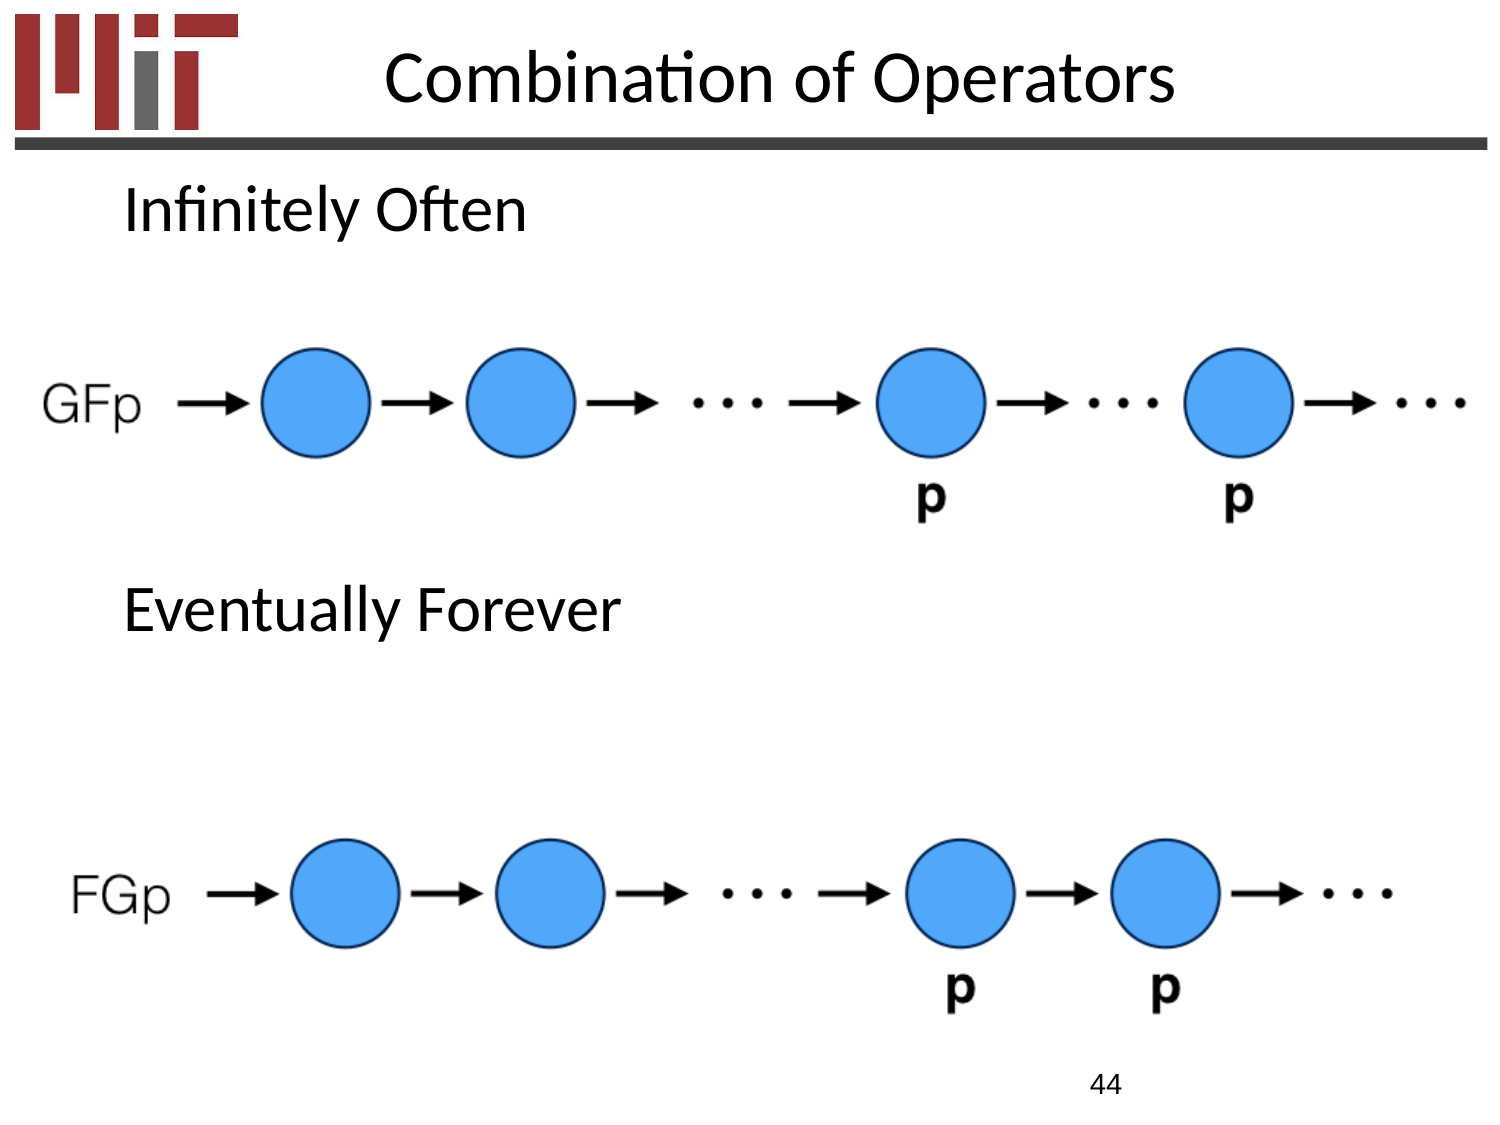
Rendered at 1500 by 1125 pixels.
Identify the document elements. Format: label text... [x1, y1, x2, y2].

list Infinitely Often Eventually Forever [75, 149, 1425, 272]
list Infinitely Often Eventually Forever [75, 576, 1425, 765]
picture [15, 14, 238, 130]
picture [0, 766, 1500, 1061]
picture [0, 273, 1500, 568]
title Combination of Operators [237, 15, 1325, 130]
slide_number 44 [1074, 1070, 1425, 1113]
